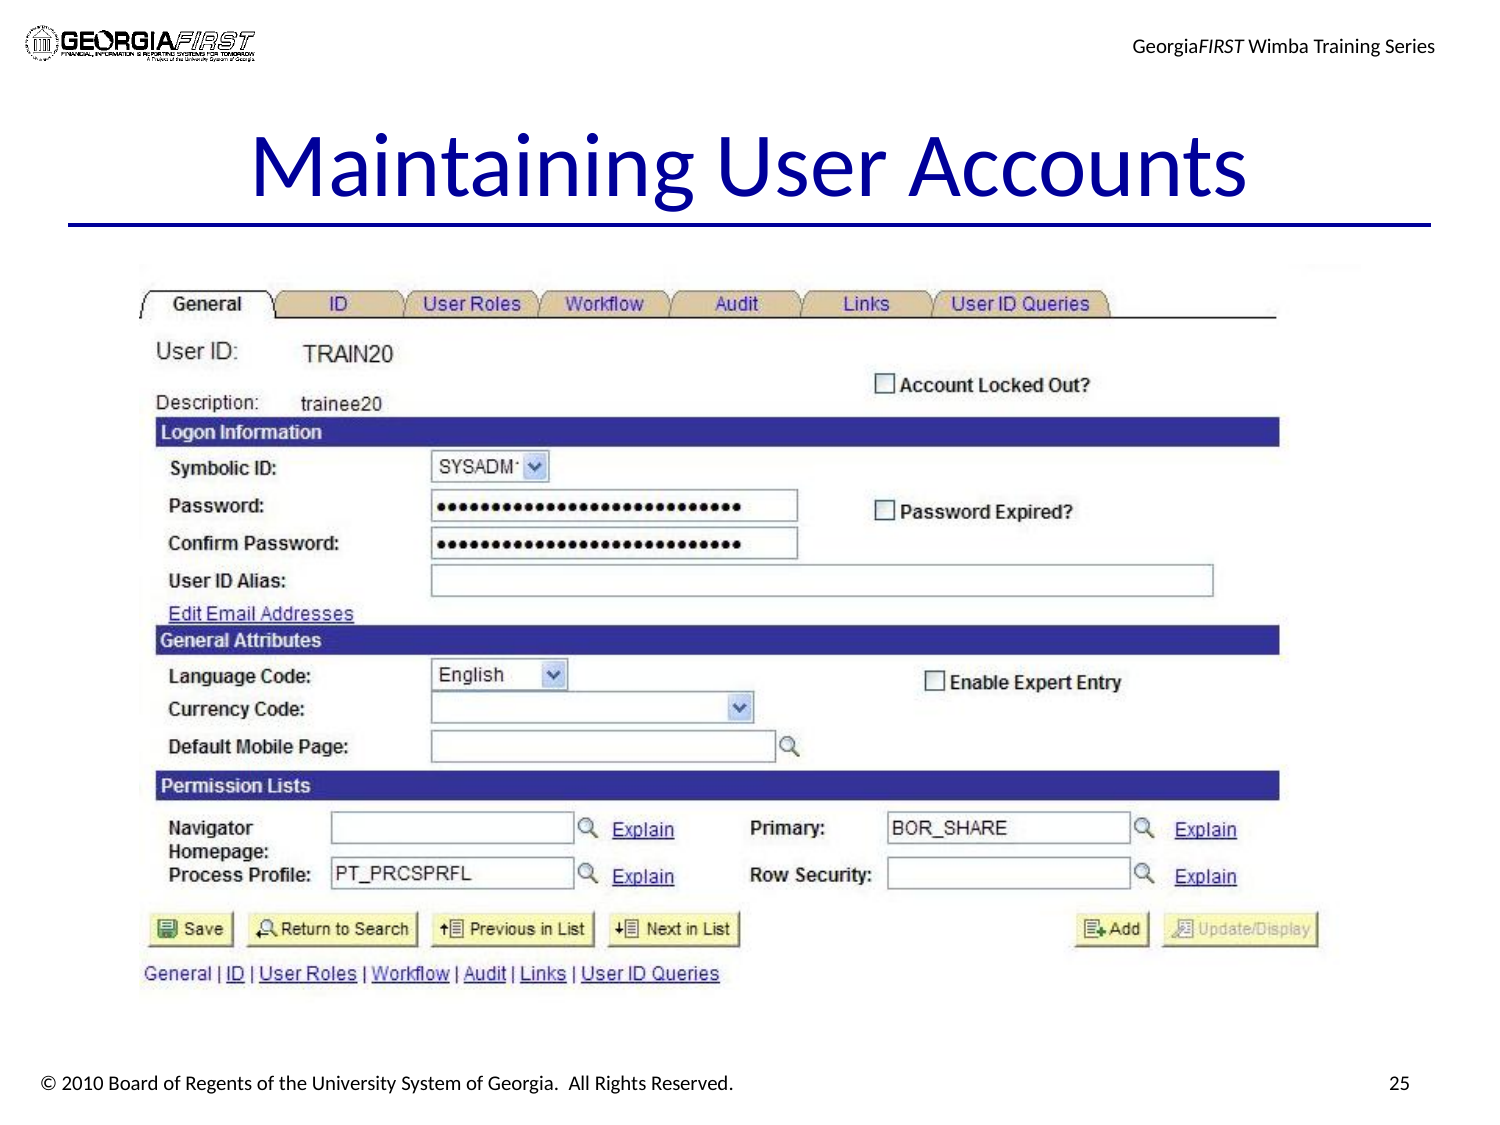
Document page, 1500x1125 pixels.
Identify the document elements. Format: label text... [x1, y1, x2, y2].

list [138, 263, 1362, 1004]
title Maintaining User Accounts [75, 87, 1425, 233]
picture [24, 24, 255, 63]
